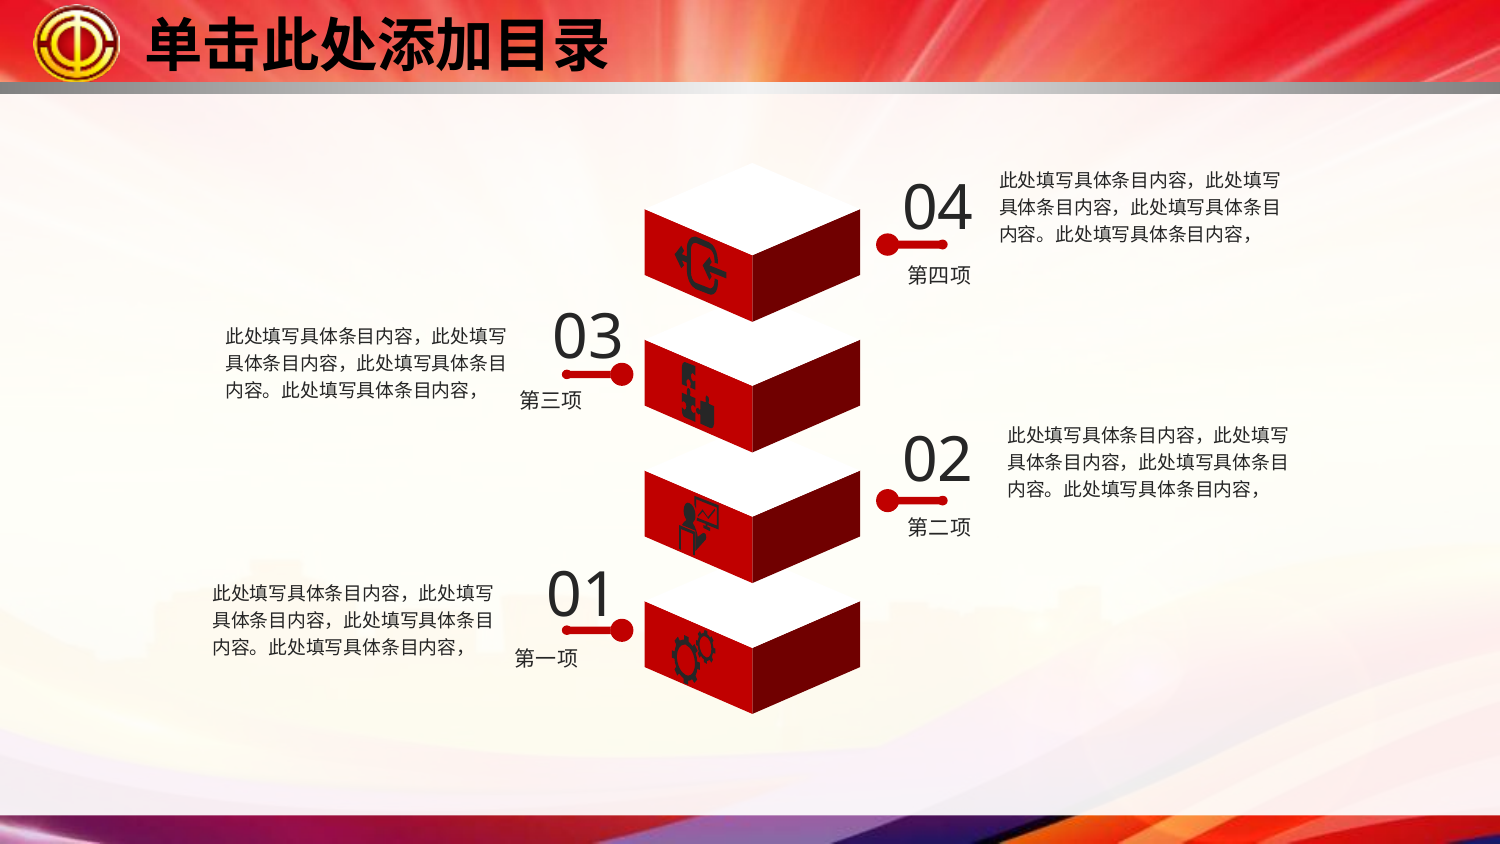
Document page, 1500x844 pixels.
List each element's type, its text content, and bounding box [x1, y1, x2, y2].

text_box 第三项 [504, 380, 598, 421]
picture [0, 0, 1500, 82]
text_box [644, 584, 861, 714]
text_box 此处填写具体条目内容，此处填写具体条目内容，此处填写具体条目内容。此处填写具体条目内容， [992, 411, 1316, 508]
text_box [876, 489, 948, 513]
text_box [644, 322, 861, 453]
text_box 04 [887, 159, 984, 250]
text_box 第四项 [892, 255, 987, 296]
text_box 02 [887, 411, 989, 502]
text_box 第二项 [892, 507, 987, 548]
picture [0, 816, 1500, 844]
text_box 此处填写具体条目内容，此处填写具体条目内容，此处填写具体条目内容。此处填写具体条目内容， [210, 313, 534, 409]
text_box 第一项 [499, 637, 594, 678]
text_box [561, 362, 634, 386]
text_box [644, 162, 861, 322]
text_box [644, 453, 861, 584]
text_box 03 [538, 288, 640, 379]
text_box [561, 618, 634, 642]
text_box 01 [531, 546, 633, 636]
text_box 此处填写具体条目内容，此处填写具体条目内容，此处填写具体条目内容。此处填写具体条目内容， [197, 569, 521, 666]
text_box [876, 233, 948, 256]
text_box 此处填写具体条目内容，此处填写具体条目内容，此处填写具体条目内容。此处填写具体条目内容， [984, 156, 1308, 253]
